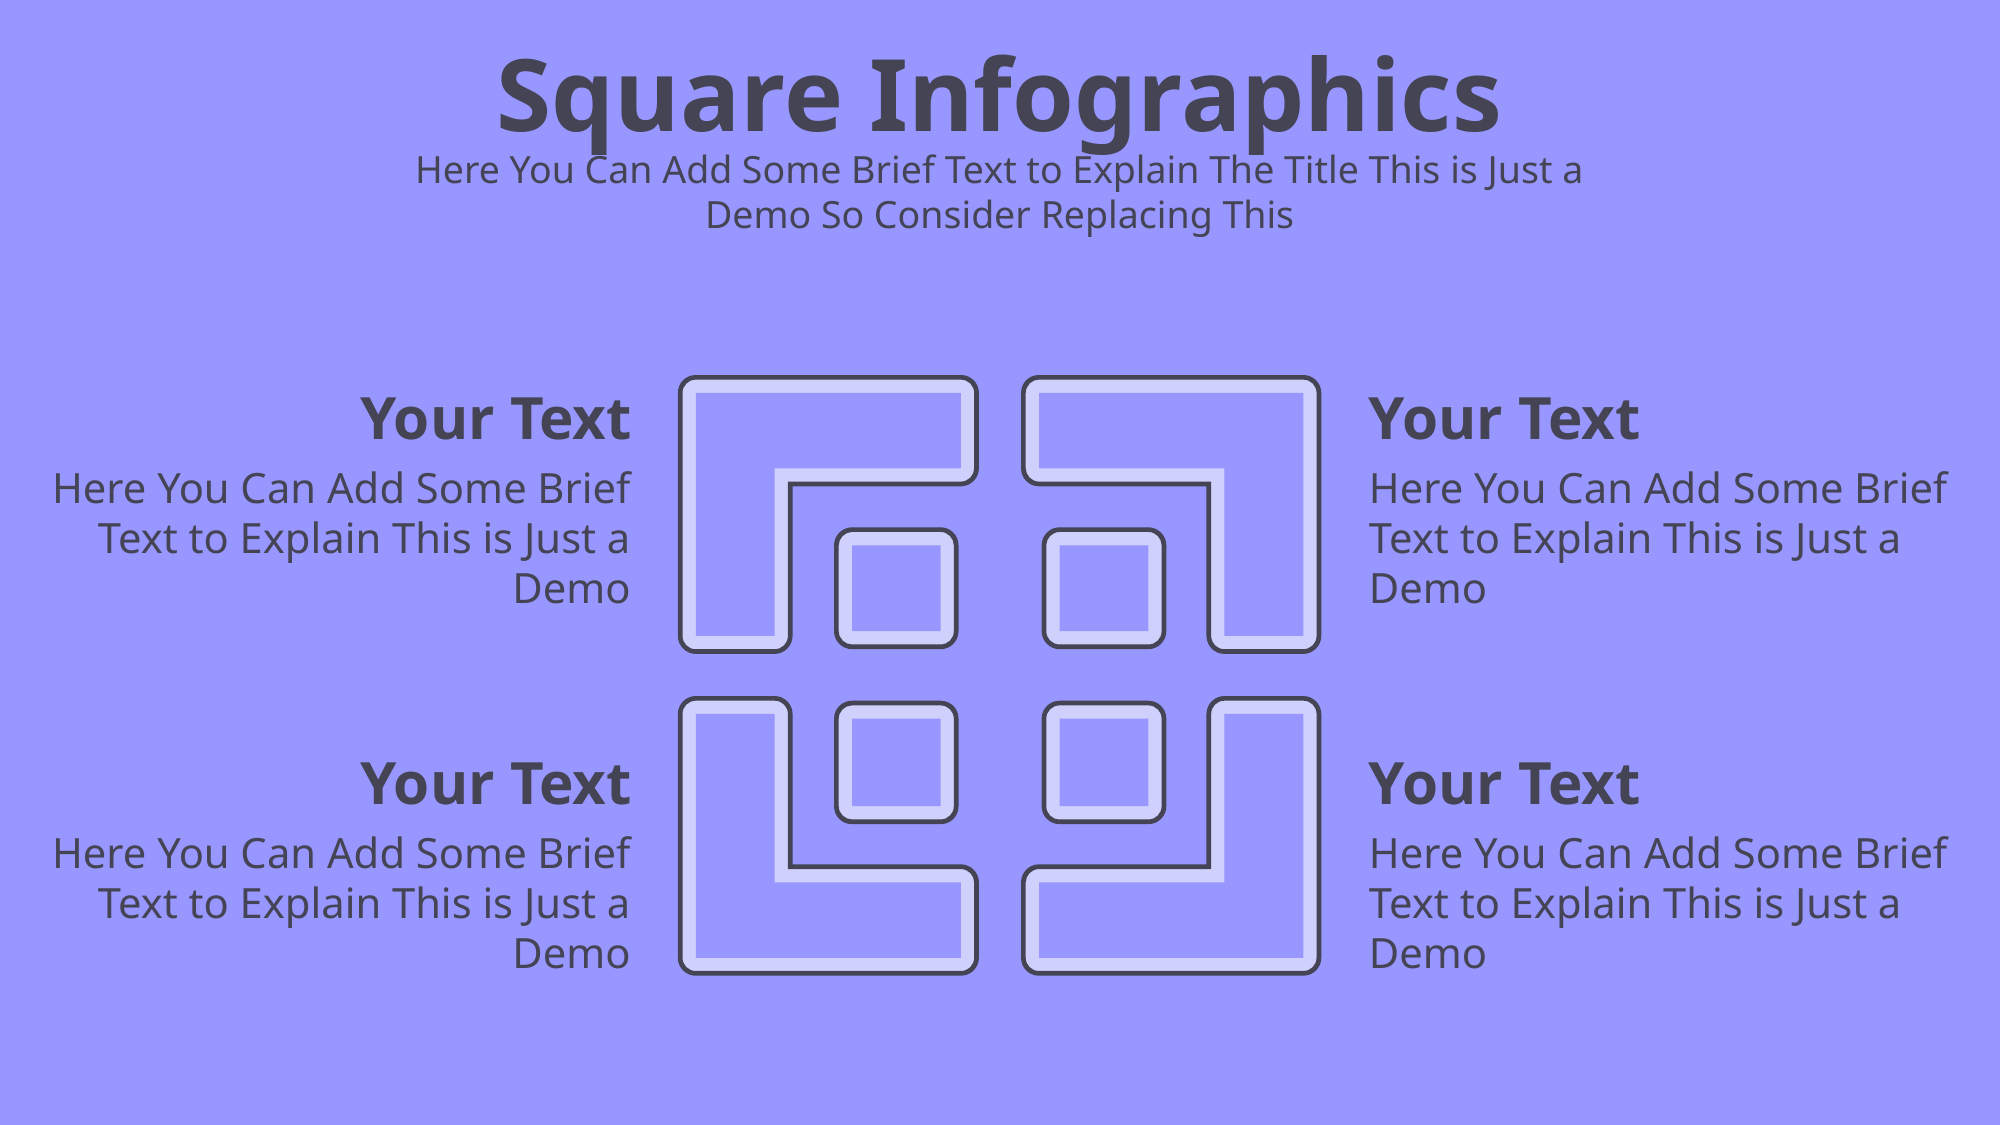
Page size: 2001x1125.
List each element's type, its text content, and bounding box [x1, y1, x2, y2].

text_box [1021, 695, 1322, 976]
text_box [1041, 527, 1167, 650]
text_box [7, 373, 647, 621]
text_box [834, 527, 959, 650]
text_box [834, 700, 959, 825]
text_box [1041, 700, 1167, 825]
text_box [677, 695, 979, 976]
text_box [7, 739, 647, 987]
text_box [1354, 373, 1993, 621]
text_box Square Infographics [416, 23, 1584, 138]
text_box Here You Can Add Some Brief Text to Explain The Title This is Just a Demo So Consider Replacing This [345, 138, 1655, 244]
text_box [1354, 739, 1993, 987]
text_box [677, 374, 979, 654]
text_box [1021, 374, 1322, 654]
